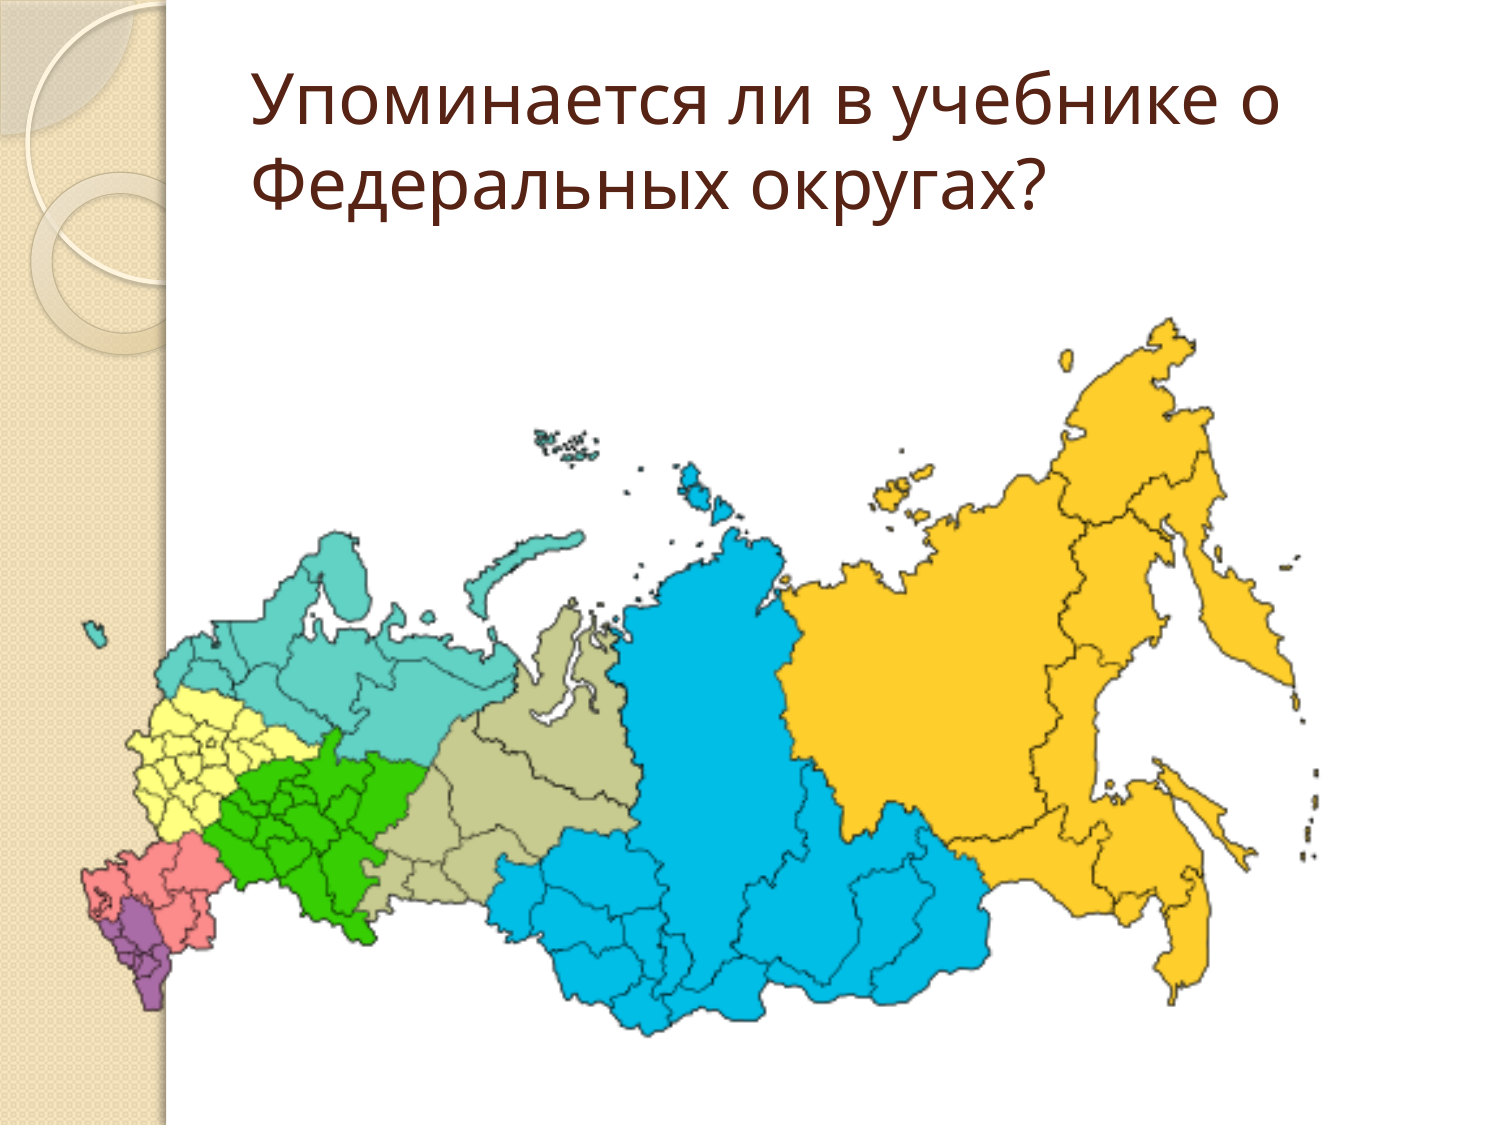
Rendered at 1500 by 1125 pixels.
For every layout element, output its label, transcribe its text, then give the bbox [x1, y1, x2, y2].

picture [58, 316, 1361, 1067]
title Упоминается ли в учебнике о Федеральных округах? [235, 45, 1466, 233]
